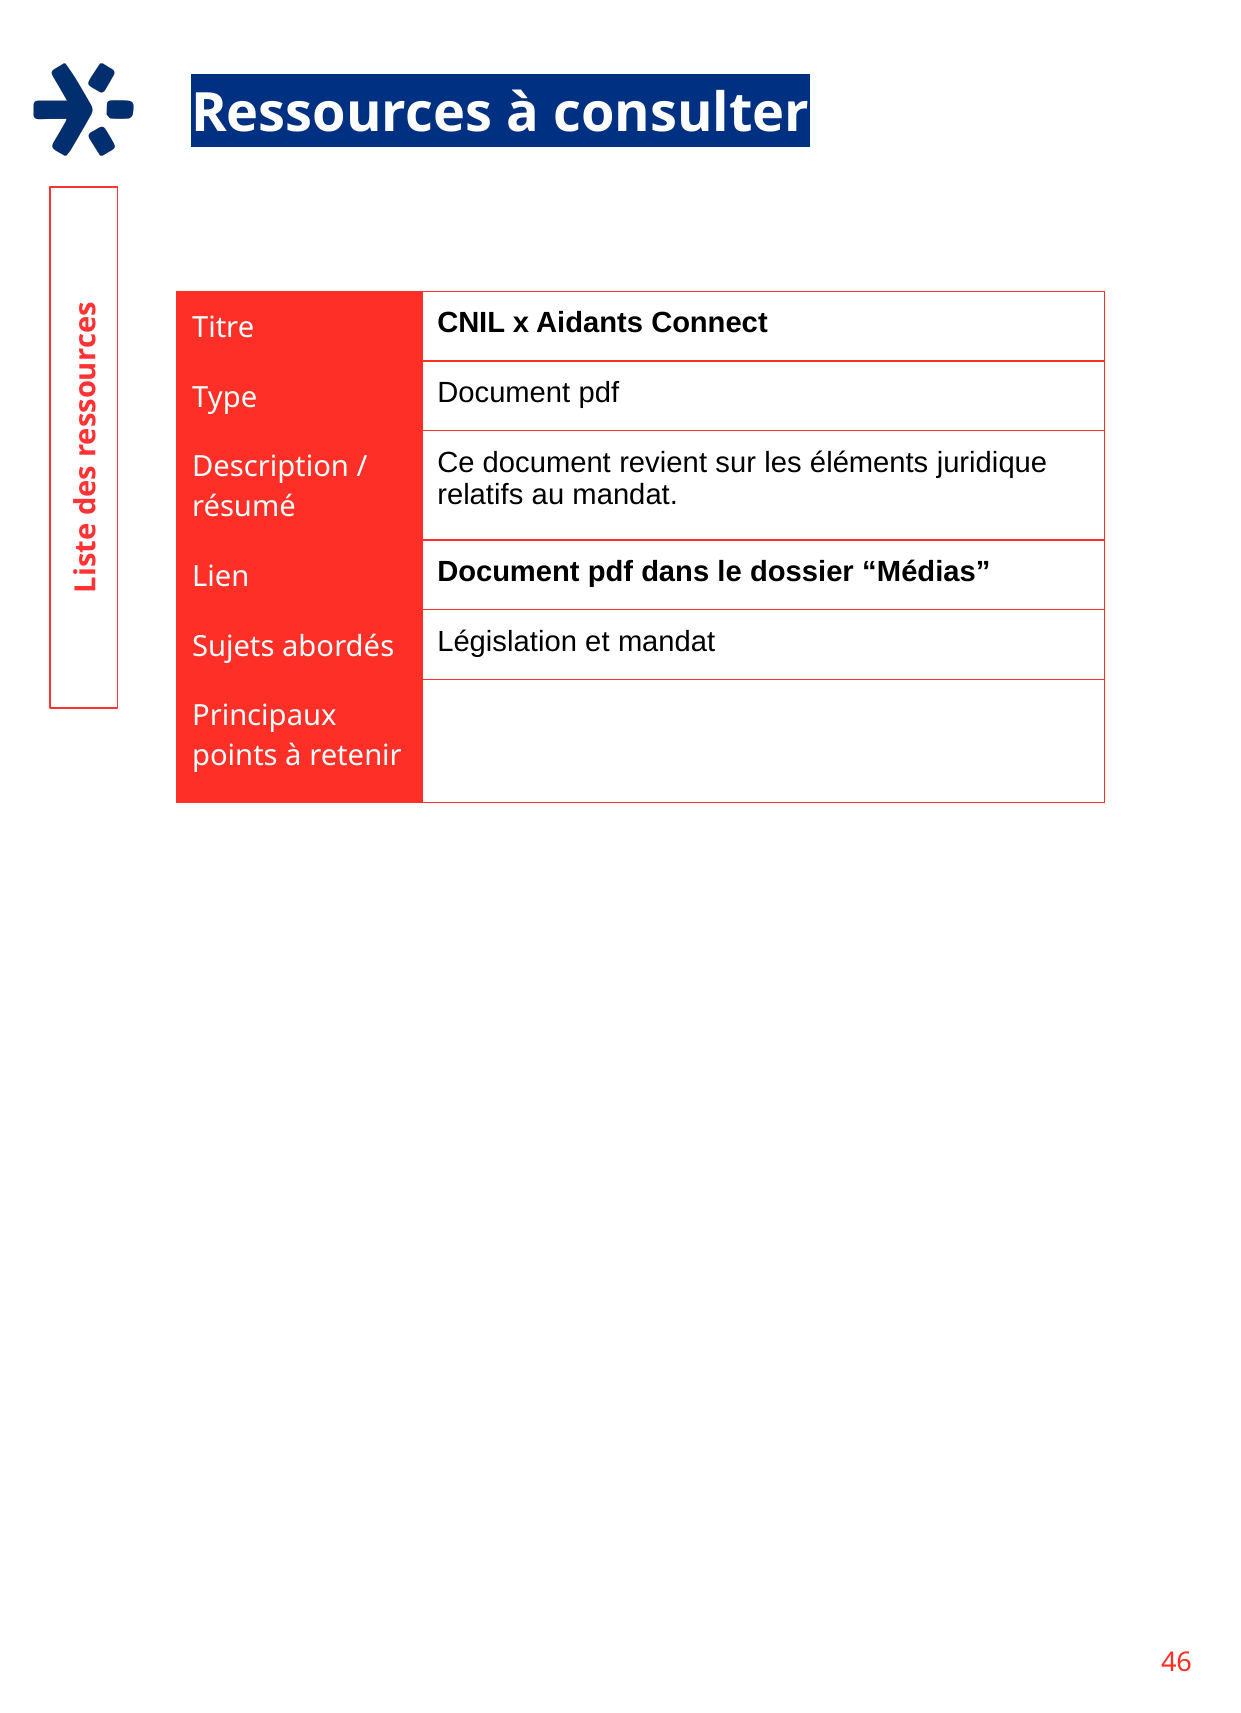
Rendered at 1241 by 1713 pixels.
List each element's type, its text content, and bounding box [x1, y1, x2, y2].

text_box Liste des ressources [49, 187, 118, 709]
table_cell Principaux points à retenir [178, 680, 422, 802]
table_cell Sujets abordés [178, 610, 422, 679]
table_cell [423, 680, 1104, 802]
table_cell Législation et mandat [423, 610, 1104, 679]
table_cell Type [178, 362, 422, 430]
slide_number ‹#› [1136, 1621, 1211, 1705]
table_header CNIL x Aidants Connect [423, 292, 1104, 360]
text_box Ressources à consulter [185, 71, 1241, 148]
table_header Titre [178, 292, 422, 360]
table_cell Ce document revient sur les éléments juridique relatifs au mandat. [423, 431, 1104, 539]
table_cell Document pdf [423, 362, 1104, 430]
picture [32, 61, 135, 157]
table_cell Document pdf dans le dossier “Médias” [423, 541, 1104, 609]
table_cell Lien [178, 541, 422, 609]
table_cell Description / résumé [178, 431, 422, 539]
